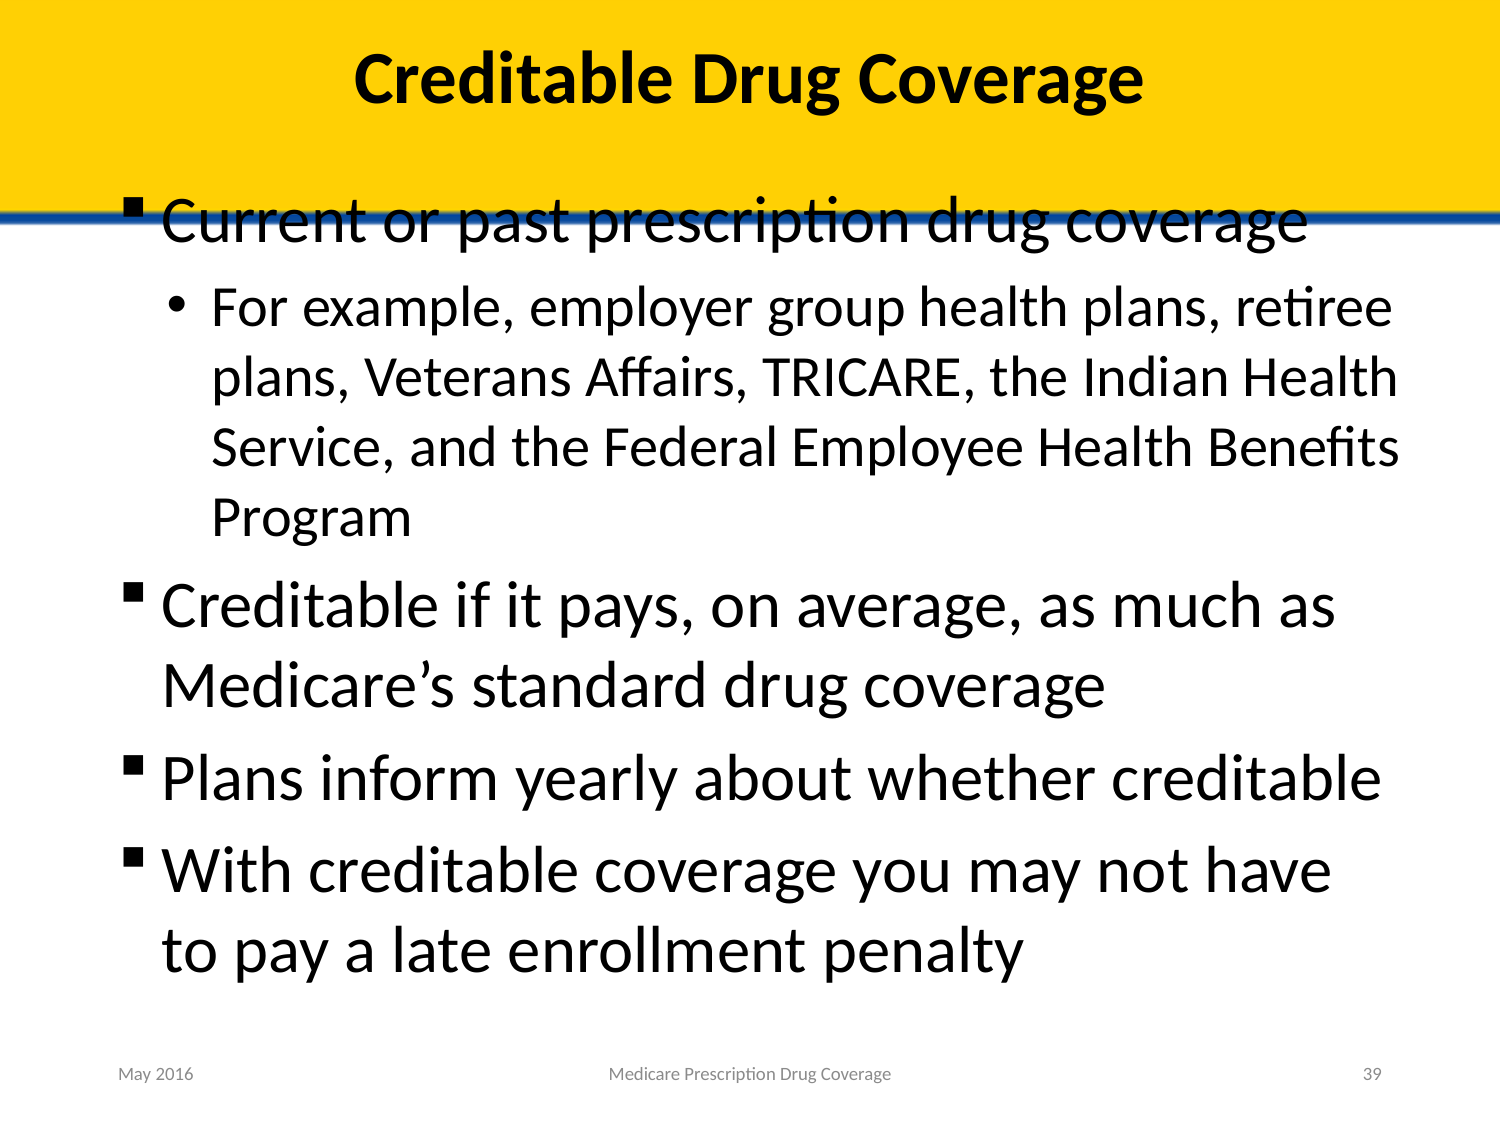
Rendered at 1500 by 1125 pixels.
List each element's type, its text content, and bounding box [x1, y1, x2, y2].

title Creditable Drug Coverage [0, 2, 1500, 157]
footer Medicare Prescription Drug Coverage [496, 1042, 1004, 1103]
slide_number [103, 1042, 441, 1103]
slide_number 39 [1059, 1042, 1397, 1103]
picture [0, 157, 1500, 1125]
list Current or past prescription drug coverage For example, employer group health plans, retiree plans, Veterans Affairs, TRICARE, the Indian Health Service, and the Federal Employee Health Benefits Program Creditable if it pays, on average, as much as Medicare’s standard drug coverage Plans inform yearly about whether creditable With creditable coverage you may not have to pay a late enrollment penalty [103, 168, 1417, 1016]
